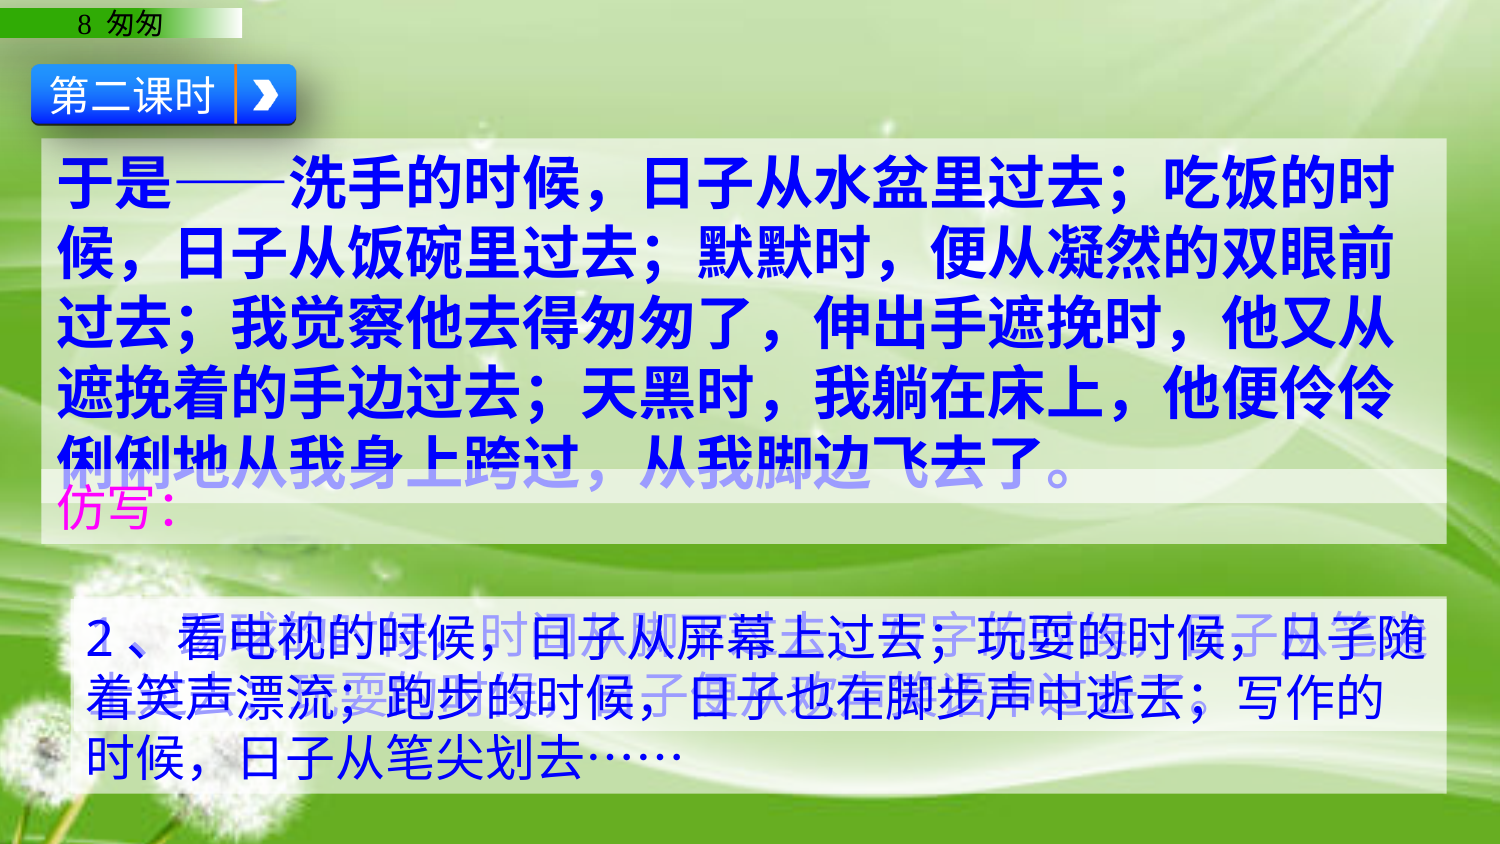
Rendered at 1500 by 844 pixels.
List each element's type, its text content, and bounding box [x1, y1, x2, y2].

text_box 于是——洗手的时候，日子从水盆里过去；吃饭的时候，日子从饭碗里过去；默默时，便从凝然的双眼前过去；我觉察他去得匆匆了，伸出手遮挽时，他又从遮挽着的手边过去；天黑时，我躺在床上，他便伶伶俐俐地从我身上跨过，从我脚边飞去了。 [41, 138, 1447, 469]
text_box 2、看电视的时候，日子从屏幕上过去；玩耍的时候，日子随着笑声漂流；跑步的时候，日子也在脚步声中逝去；写作的时候，日子从笔尖划去…… [70, 598, 1447, 794]
text_box 仿写： [41, 469, 1447, 544]
picture [0, 0, 1500, 844]
text_box [41, 516, 1459, 652]
